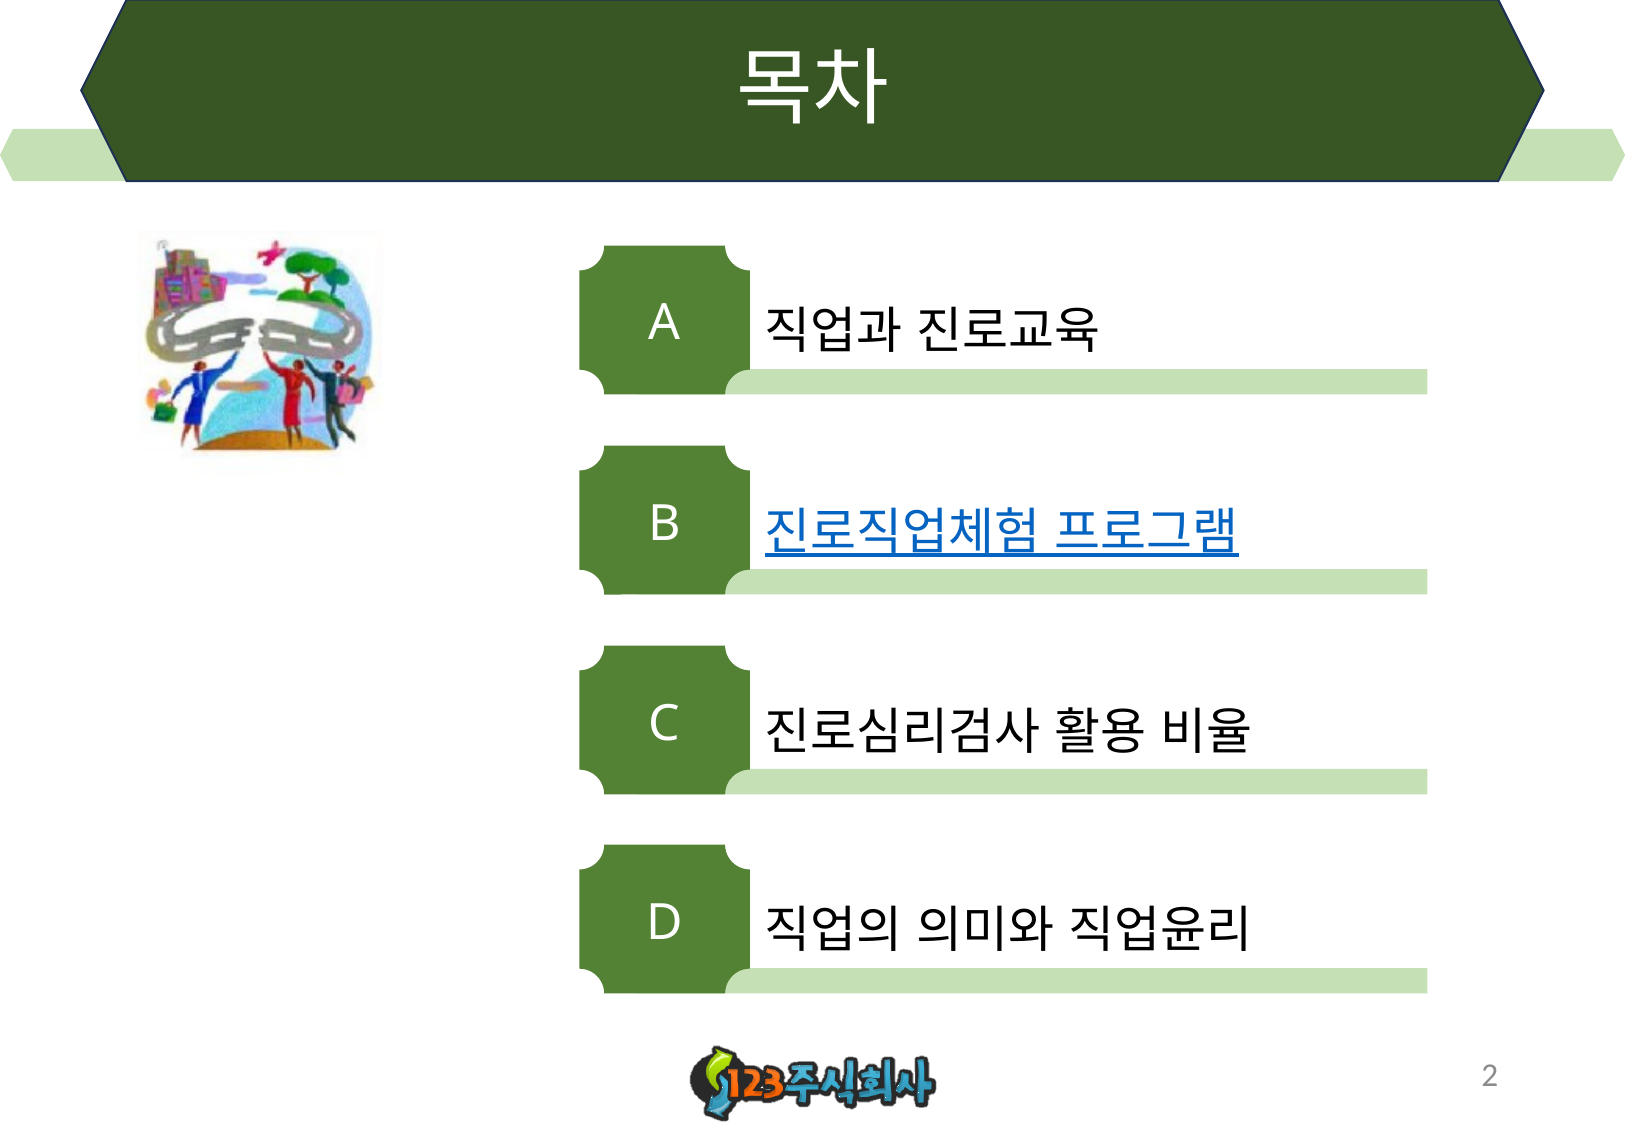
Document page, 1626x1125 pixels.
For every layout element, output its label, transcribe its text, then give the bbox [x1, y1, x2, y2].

text_box [727, 768, 1428, 795]
text_box C [578, 644, 751, 796]
title 목차 [0, 0, 1625, 182]
text_box A [578, 244, 751, 396]
text_box [727, 368, 1428, 395]
text_box [727, 568, 1428, 595]
text_box [727, 967, 1428, 994]
text_box 진로직업체험 프로그램 [749, 492, 1396, 580]
slide_number 2 [1147, 1042, 1514, 1103]
text_box 직업의 의미와 직업윤리 [749, 890, 1396, 965]
text_box D [578, 843, 751, 995]
text_box B [578, 444, 751, 596]
text_box 진로심리검사 활용 비율 [749, 691, 1396, 767]
picture [133, 231, 386, 481]
picture [678, 1032, 947, 1125]
text_box 직업과 진로교육 [749, 291, 1396, 366]
